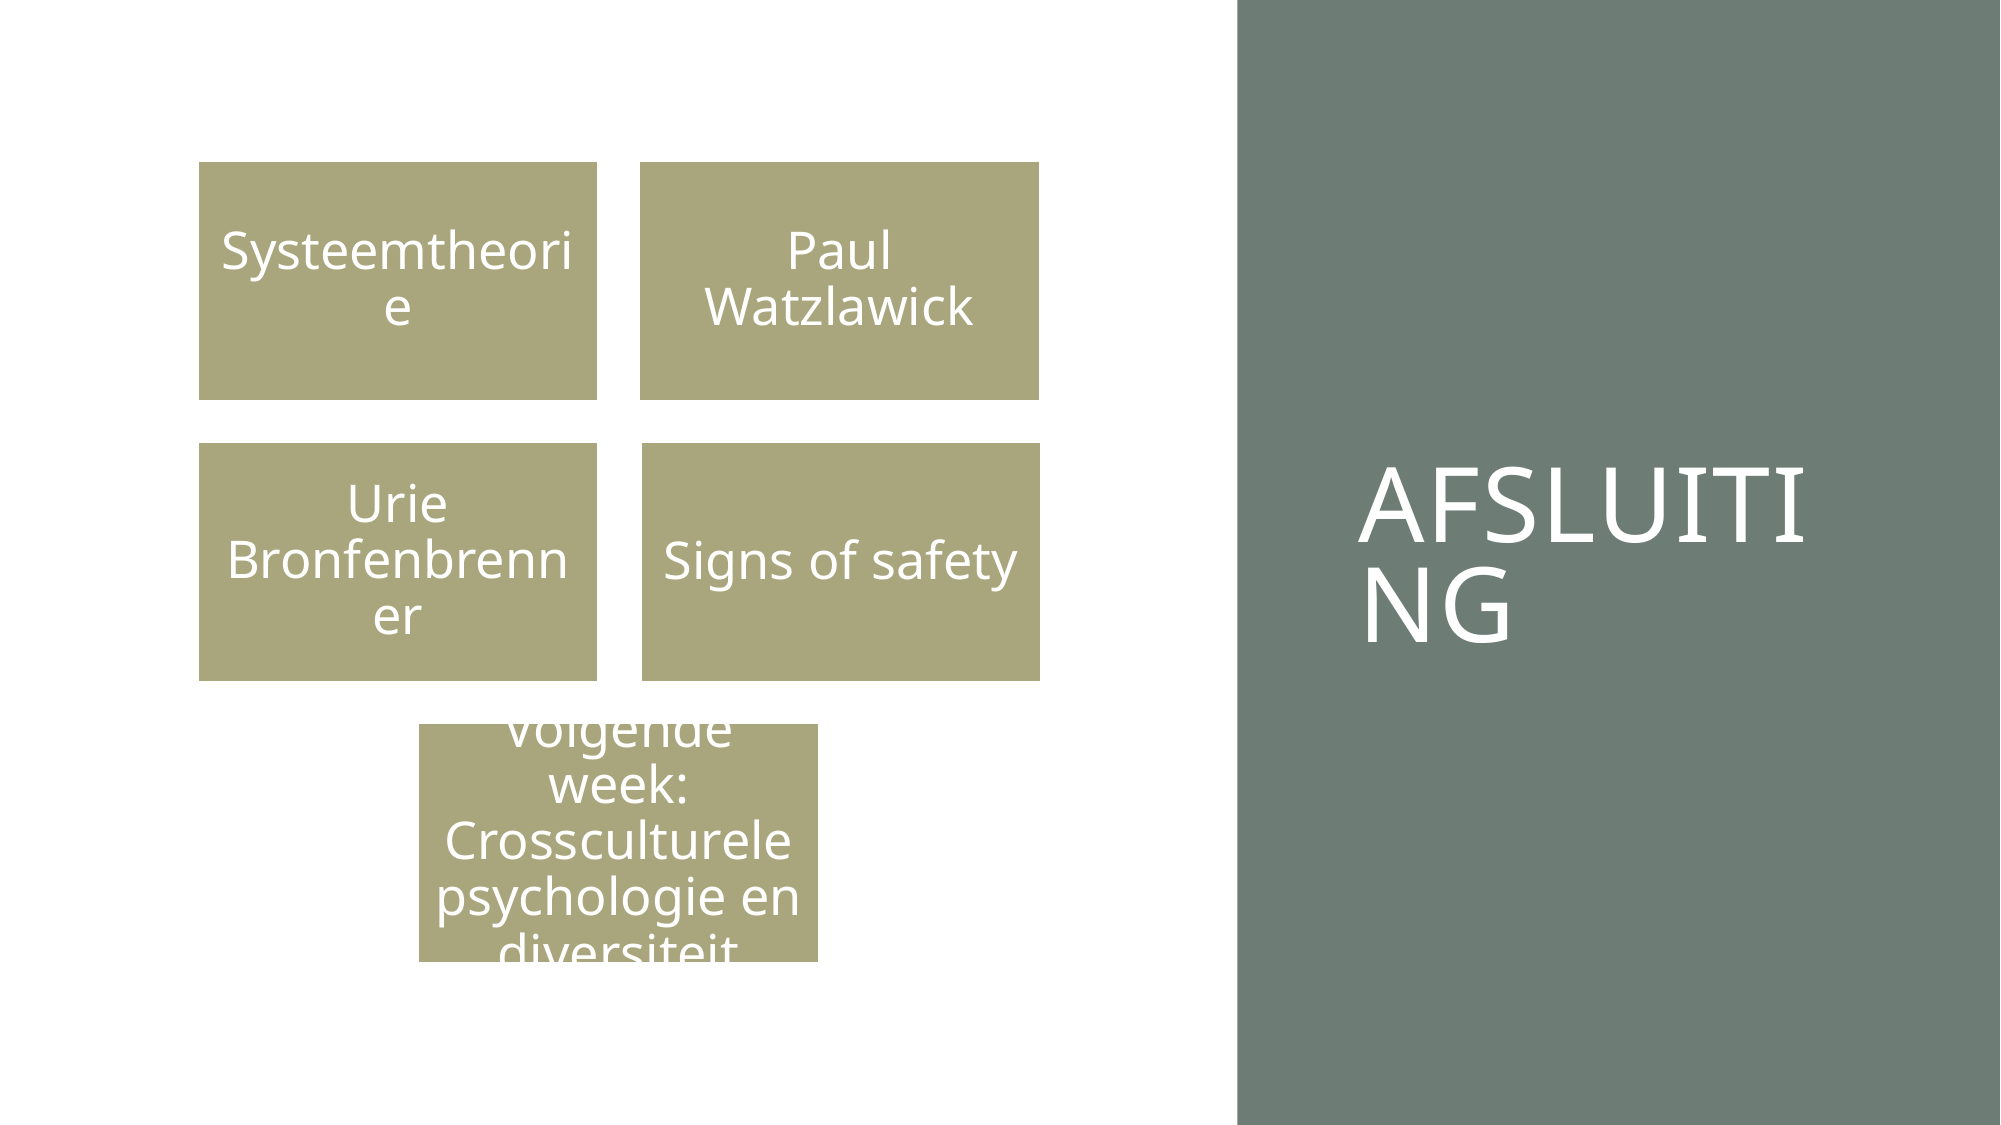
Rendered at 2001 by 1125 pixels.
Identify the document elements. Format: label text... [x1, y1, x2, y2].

text_box [0, 0, 1236, 1125]
title Afsluiting [1343, 105, 1904, 1020]
text_box [1236, 0, 2000, 1125]
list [148, 159, 1090, 964]
